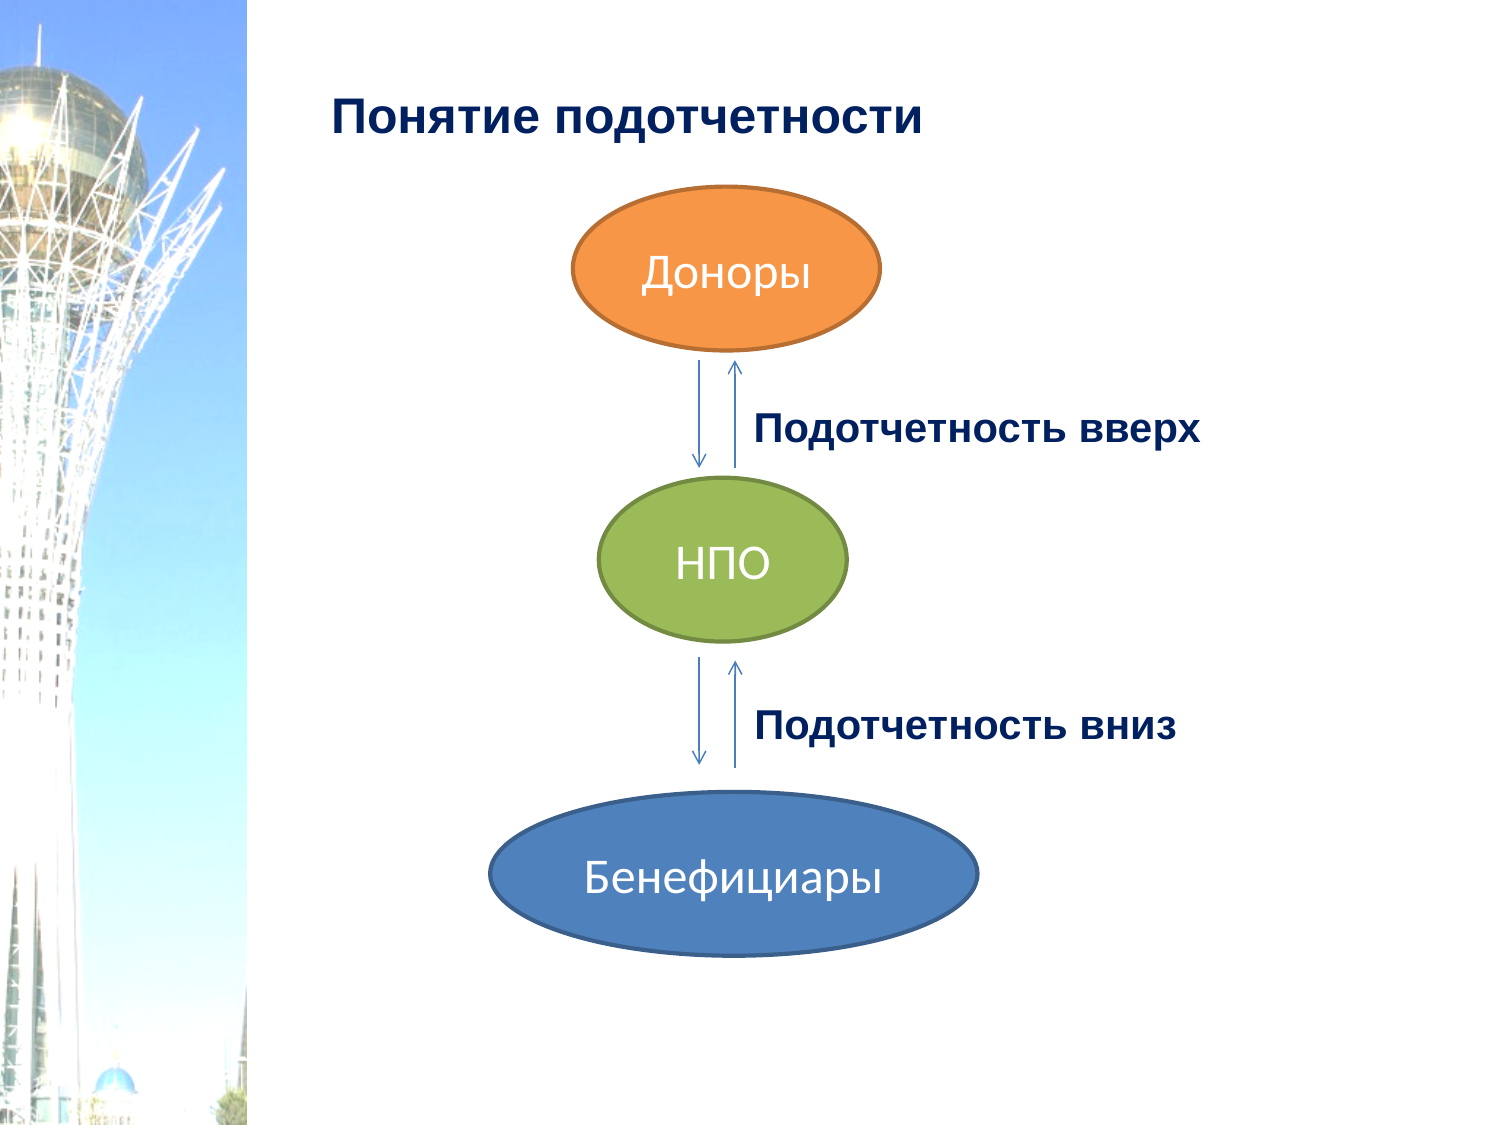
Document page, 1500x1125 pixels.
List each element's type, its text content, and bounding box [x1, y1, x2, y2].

text_box НПО [596, 475, 849, 644]
text_box Бенефициары [488, 789, 980, 958]
text_box Доноры [570, 184, 883, 353]
picture [0, 0, 247, 1125]
text_box Подотчетность вверх [740, 393, 1217, 459]
text_box Подотчетность вниз [740, 690, 1193, 756]
text_box Понятие подотчетности [316, 76, 939, 151]
